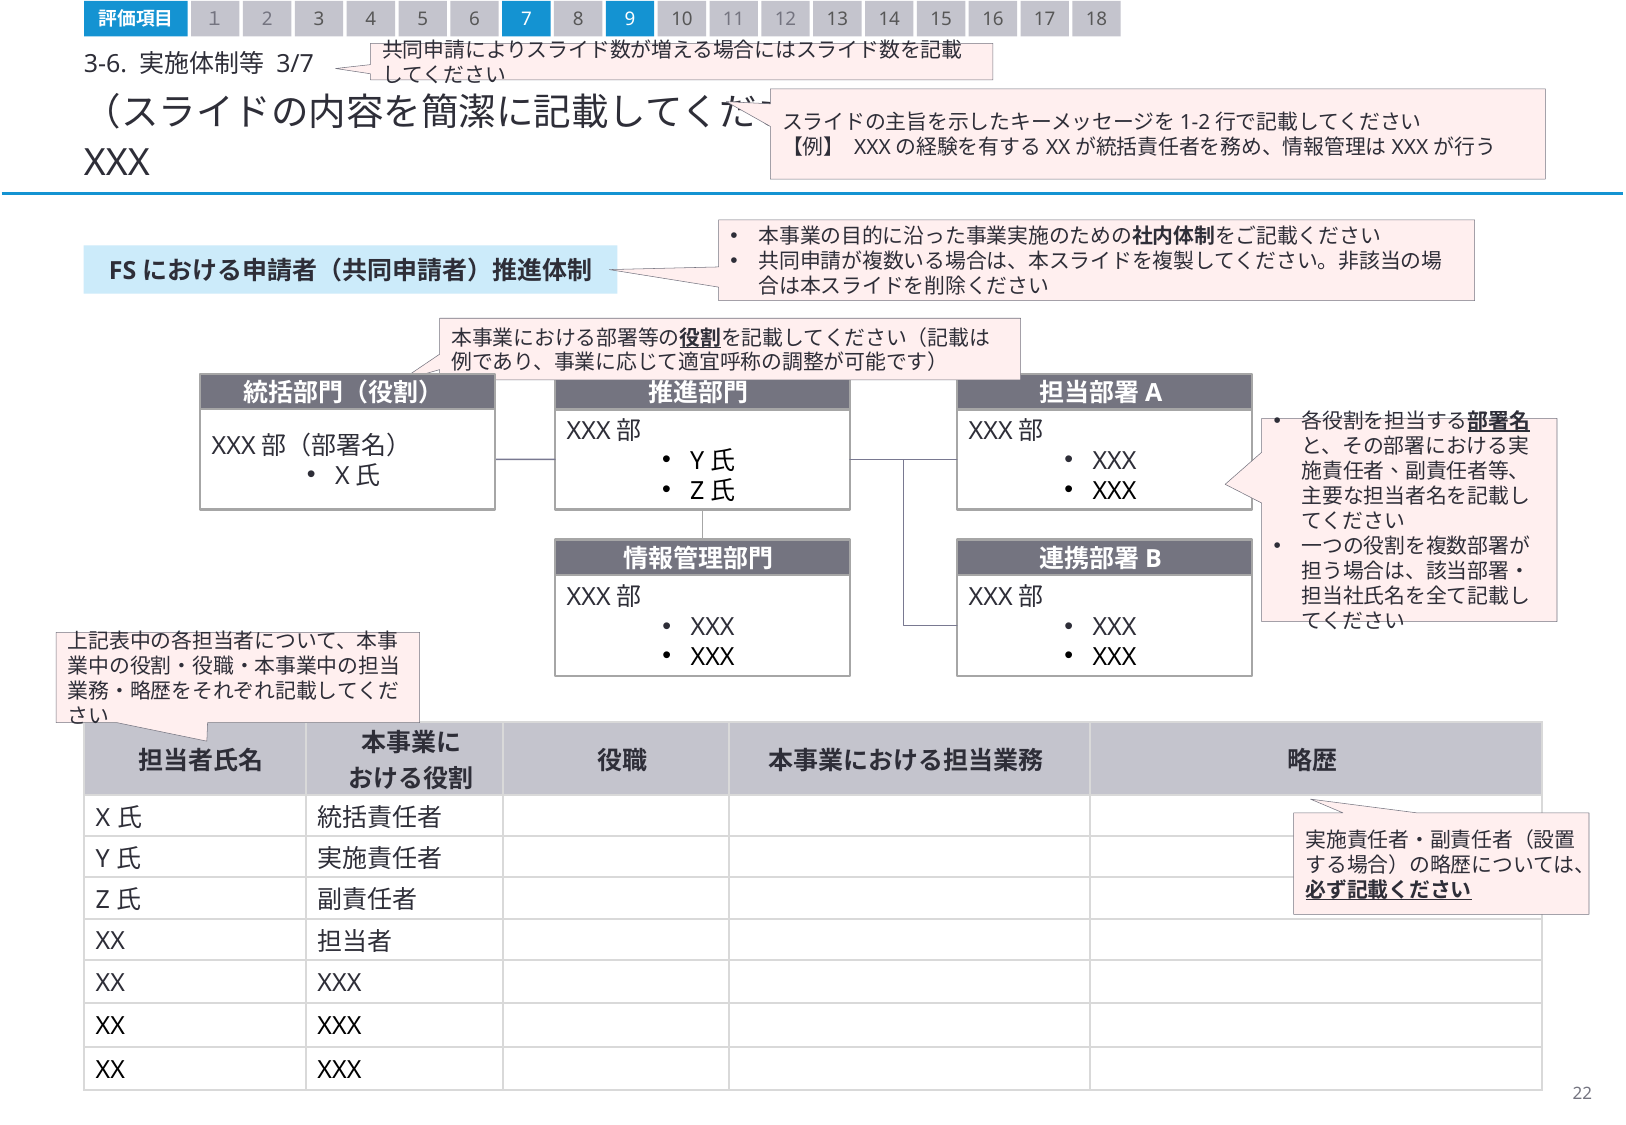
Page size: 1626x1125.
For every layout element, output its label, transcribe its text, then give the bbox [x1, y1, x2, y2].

list 3-6. 実施体制等 3/7 [84, 40, 1543, 82]
table_header 略歴 [1091, 723, 1541, 794]
text_box 上記表中の各担当者について、本事業中の役割・役職・本事業中の担当業務・略歴をそれぞれ記載してください [55, 631, 421, 743]
table_cell [730, 796, 1089, 835]
table_cell [504, 1004, 728, 1046]
text_box XXX部 Y氏 Z氏 [554, 410, 851, 510]
table_cell [504, 961, 728, 1002]
table_cell Y氏 [85, 837, 305, 876]
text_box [83, 0, 1122, 37]
table_cell [1091, 796, 1541, 835]
table_cell 実施責任者 [307, 837, 502, 876]
table_cell [504, 878, 728, 918]
table_cell [504, 1048, 728, 1089]
table_cell XX [85, 920, 305, 959]
table_cell [1091, 1004, 1541, 1046]
table_cell [730, 961, 1089, 1002]
text_box スライドの主旨を示したキーメッセージを1-2行で記載してください 【例】 XXXの経験を有するXXが統括責任者を務め、情報管理はXXXが行う [725, 87, 1547, 180]
list （スライドの内容を簡潔に記載してください） XXX [84, 83, 1543, 183]
table_cell XXX [307, 961, 502, 1002]
table_cell XX [85, 1004, 305, 1046]
table_cell [730, 1004, 1089, 1046]
table_cell XX [85, 961, 305, 1002]
table_cell [730, 837, 1089, 876]
table_cell [1091, 837, 1292, 876]
table_cell XX [85, 1048, 305, 1089]
table_cell [1091, 878, 1541, 918]
table_cell [730, 878, 1089, 918]
text_box 担当部署A [956, 373, 1253, 410]
table_cell [730, 1048, 1089, 1089]
table_header 役職 [504, 723, 728, 794]
table_cell 統括責任者 [307, 796, 502, 835]
text_box 統括部門（役割） [199, 373, 496, 408]
text_box XXX部 XXX XXX [956, 576, 1253, 676]
text_box 情報管理部門 [554, 539, 849, 576]
text_box XXX部（部署名） X氏 [199, 408, 496, 510]
table_cell XXX [307, 1048, 502, 1089]
text_box 推進部門 [554, 381, 851, 410]
text_box 本事業の目的に沿った事業実施のための社内体制をご記載ください 共同申請が複数いる場合は、本スライドを複製してください。非該当の場合は本スライドを削除ください [608, 218, 1476, 302]
text_box XXX部 XXX XXX [956, 410, 1253, 510]
text_box 本事業における部署等の役割を記載してください（記載は例であり、事業に応じて適宜呼称の調整が可能です） [410, 317, 1022, 381]
text_box 連携部署B [958, 539, 1253, 576]
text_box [849, 460, 958, 626]
table_cell [1091, 920, 1541, 959]
text_box FSにおける申請者（共同申請者）推進体制 [83, 244, 618, 295]
table_cell [504, 920, 728, 959]
table_cell X氏 [85, 796, 305, 835]
table_cell 副責任者 [307, 878, 502, 918]
table_cell [1091, 1048, 1541, 1089]
table_cell [730, 920, 1089, 959]
table_cell [504, 837, 728, 876]
table_header 本事業に おける役割 [307, 723, 502, 794]
table_cell XXX [307, 1004, 502, 1046]
table_cell 担当者 [307, 920, 502, 959]
table_header 担当者氏名 [85, 724, 305, 794]
text_box 実施責任者・副責任者（設置する場合）の略歴については、必ず記載ください [1292, 798, 1590, 916]
text_box 共同申請によりスライド数が増える場合にはスライド数を記載してください [334, 42, 994, 81]
table_cell [504, 796, 728, 835]
table_cell [1091, 961, 1541, 1002]
text_box 各役割を担当する部署名と、その部署における実施責任者、副責任者等、主要な担当者名を記載してください 一つの役割を複数部署が担う場合は、該当部署・担当社氏名を全て記載してください [1224, 417, 1558, 623]
table_header 本事業における担当業務 [730, 723, 1089, 794]
text_box XXX部 XXX XXX [554, 576, 851, 676]
table_cell Z氏 [85, 878, 305, 918]
